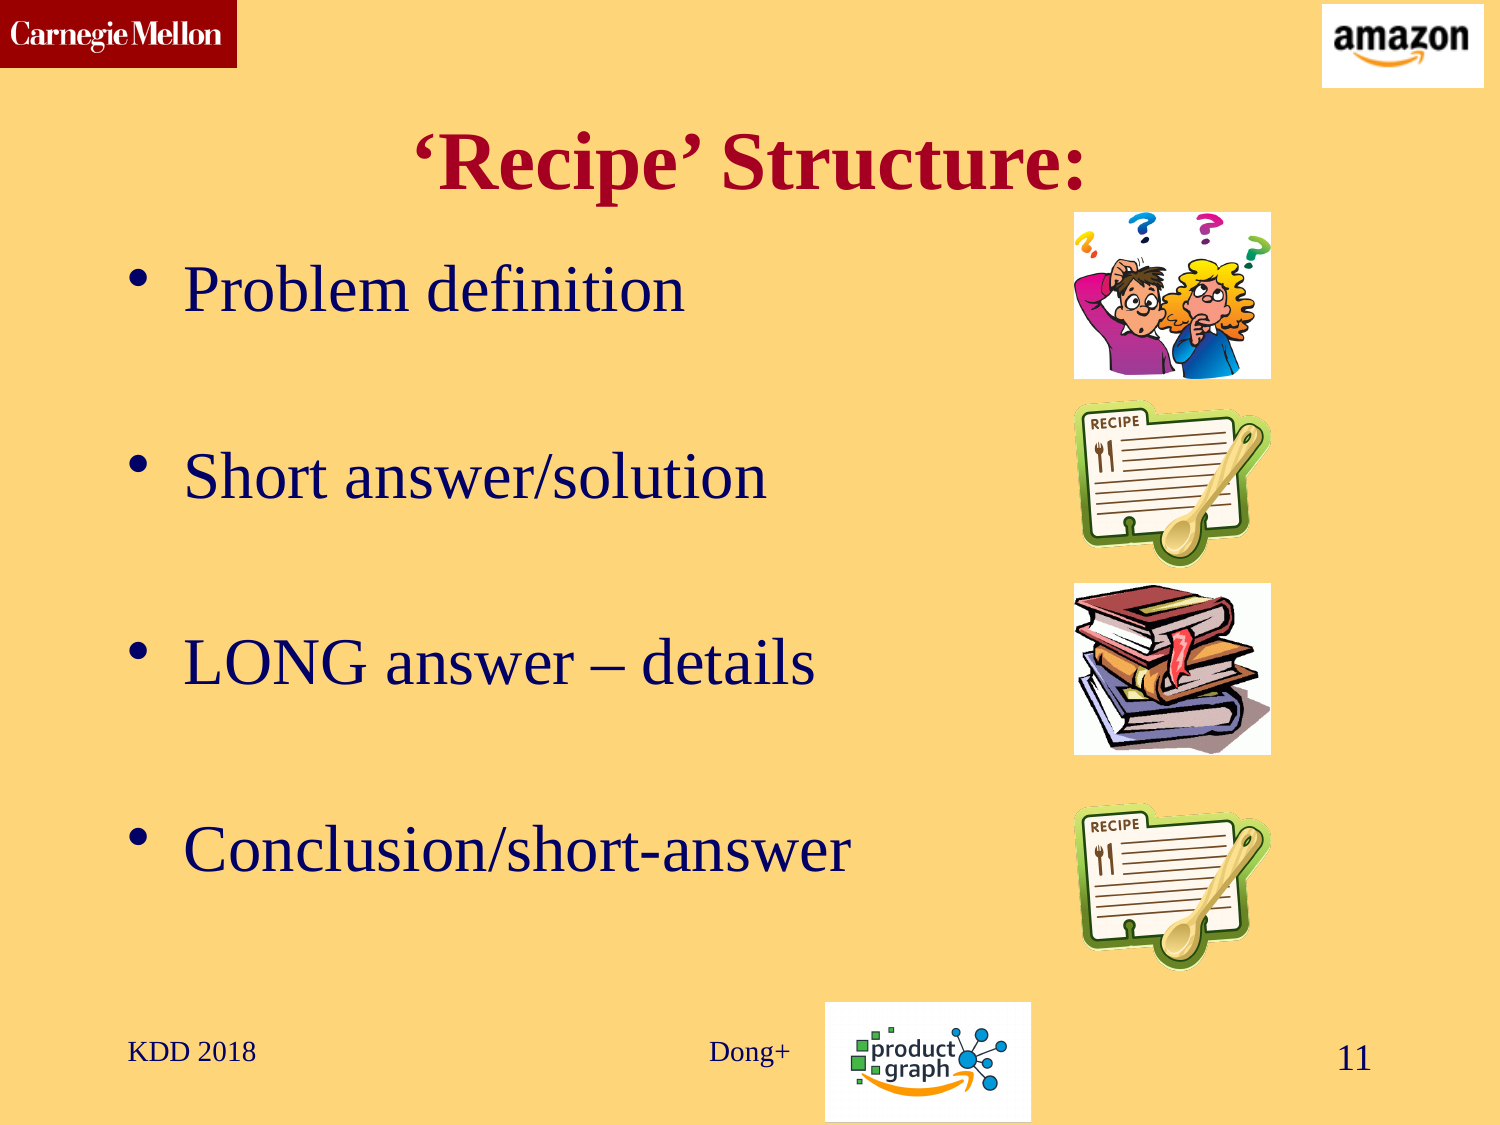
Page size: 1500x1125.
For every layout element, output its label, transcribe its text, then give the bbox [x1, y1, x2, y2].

picture [0, 0, 237, 68]
footer Dong+ [512, 1024, 988, 1101]
title ‘Recipe’ Structure: [112, 99, 1388, 213]
slide_number 11 [1074, 1024, 1388, 1101]
slide_number KDD 2018 [112, 1024, 426, 1101]
picture [1322, 4, 1484, 88]
picture [1074, 212, 1272, 380]
list Problem definition Short answer/solution LONG answer – details Conclusion/short-answer [112, 237, 875, 1001]
picture [1074, 803, 1272, 972]
picture [1074, 399, 1272, 568]
picture [1074, 583, 1272, 755]
